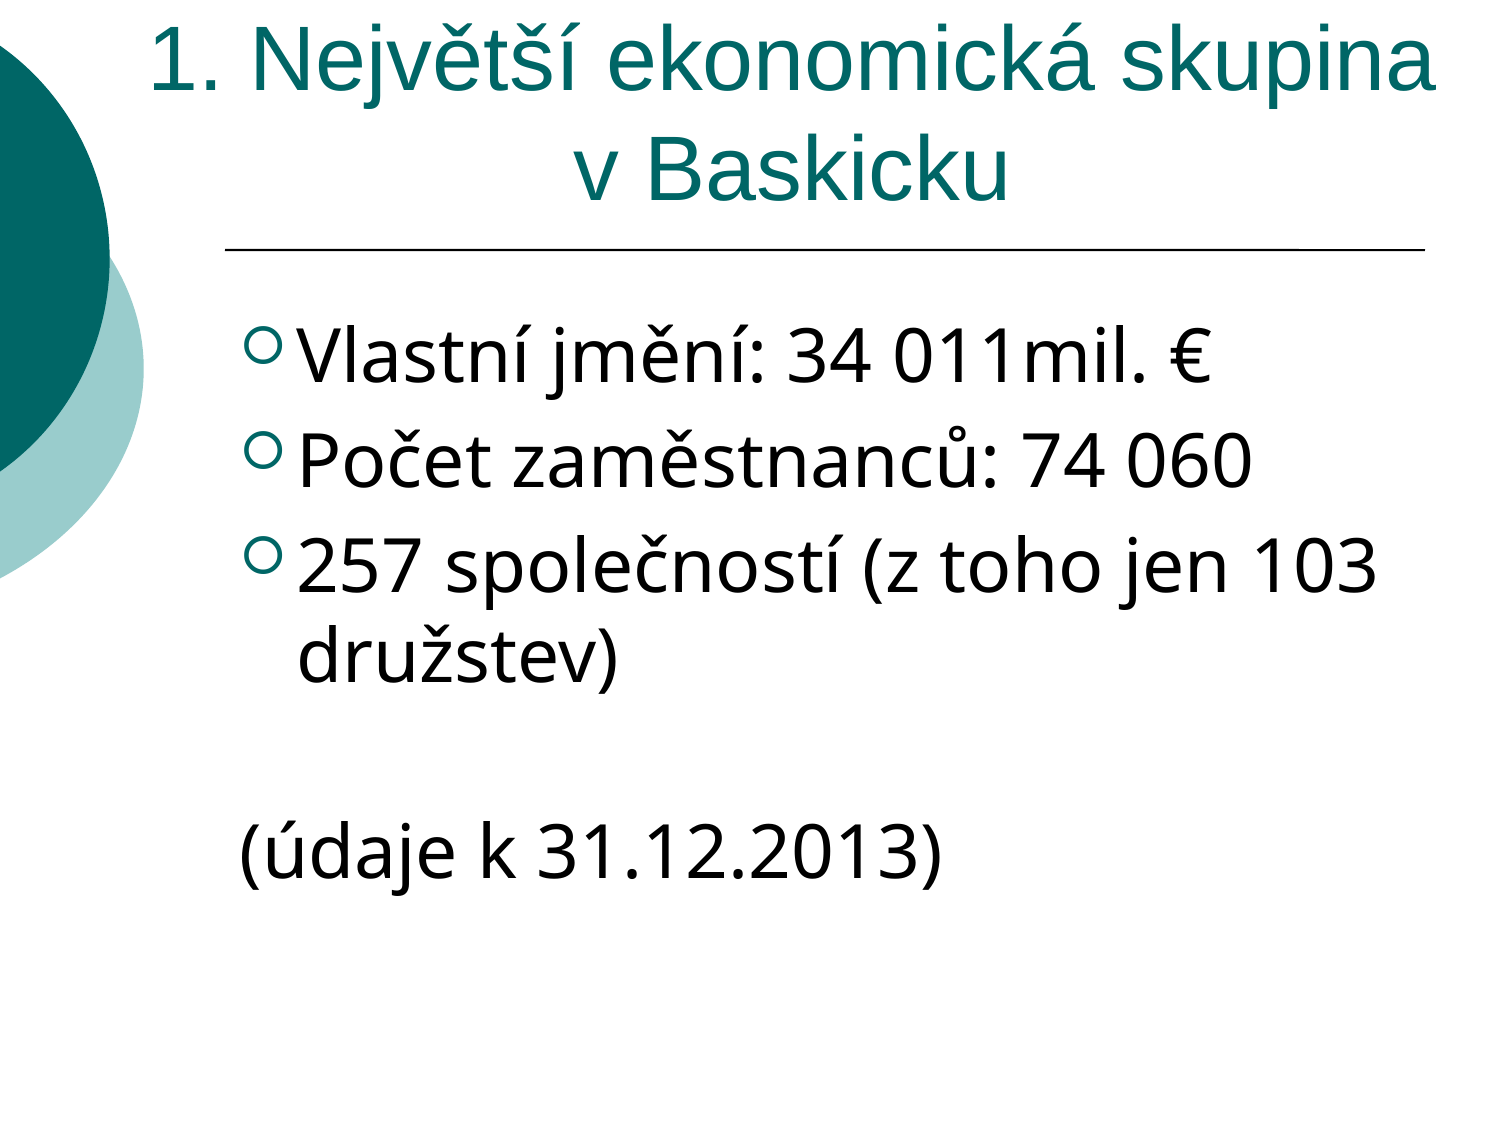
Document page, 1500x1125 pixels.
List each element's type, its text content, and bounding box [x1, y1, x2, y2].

title 1. Největší ekonomická skupina v Baskicku [112, 160, 1474, 337]
list Vlastní jmění: 34 011mil. € Počet zaměstnanců: 74 060 257 společností (z toho jen 103 družstev) (údaje k 31.12.2013) [224, 299, 1425, 975]
